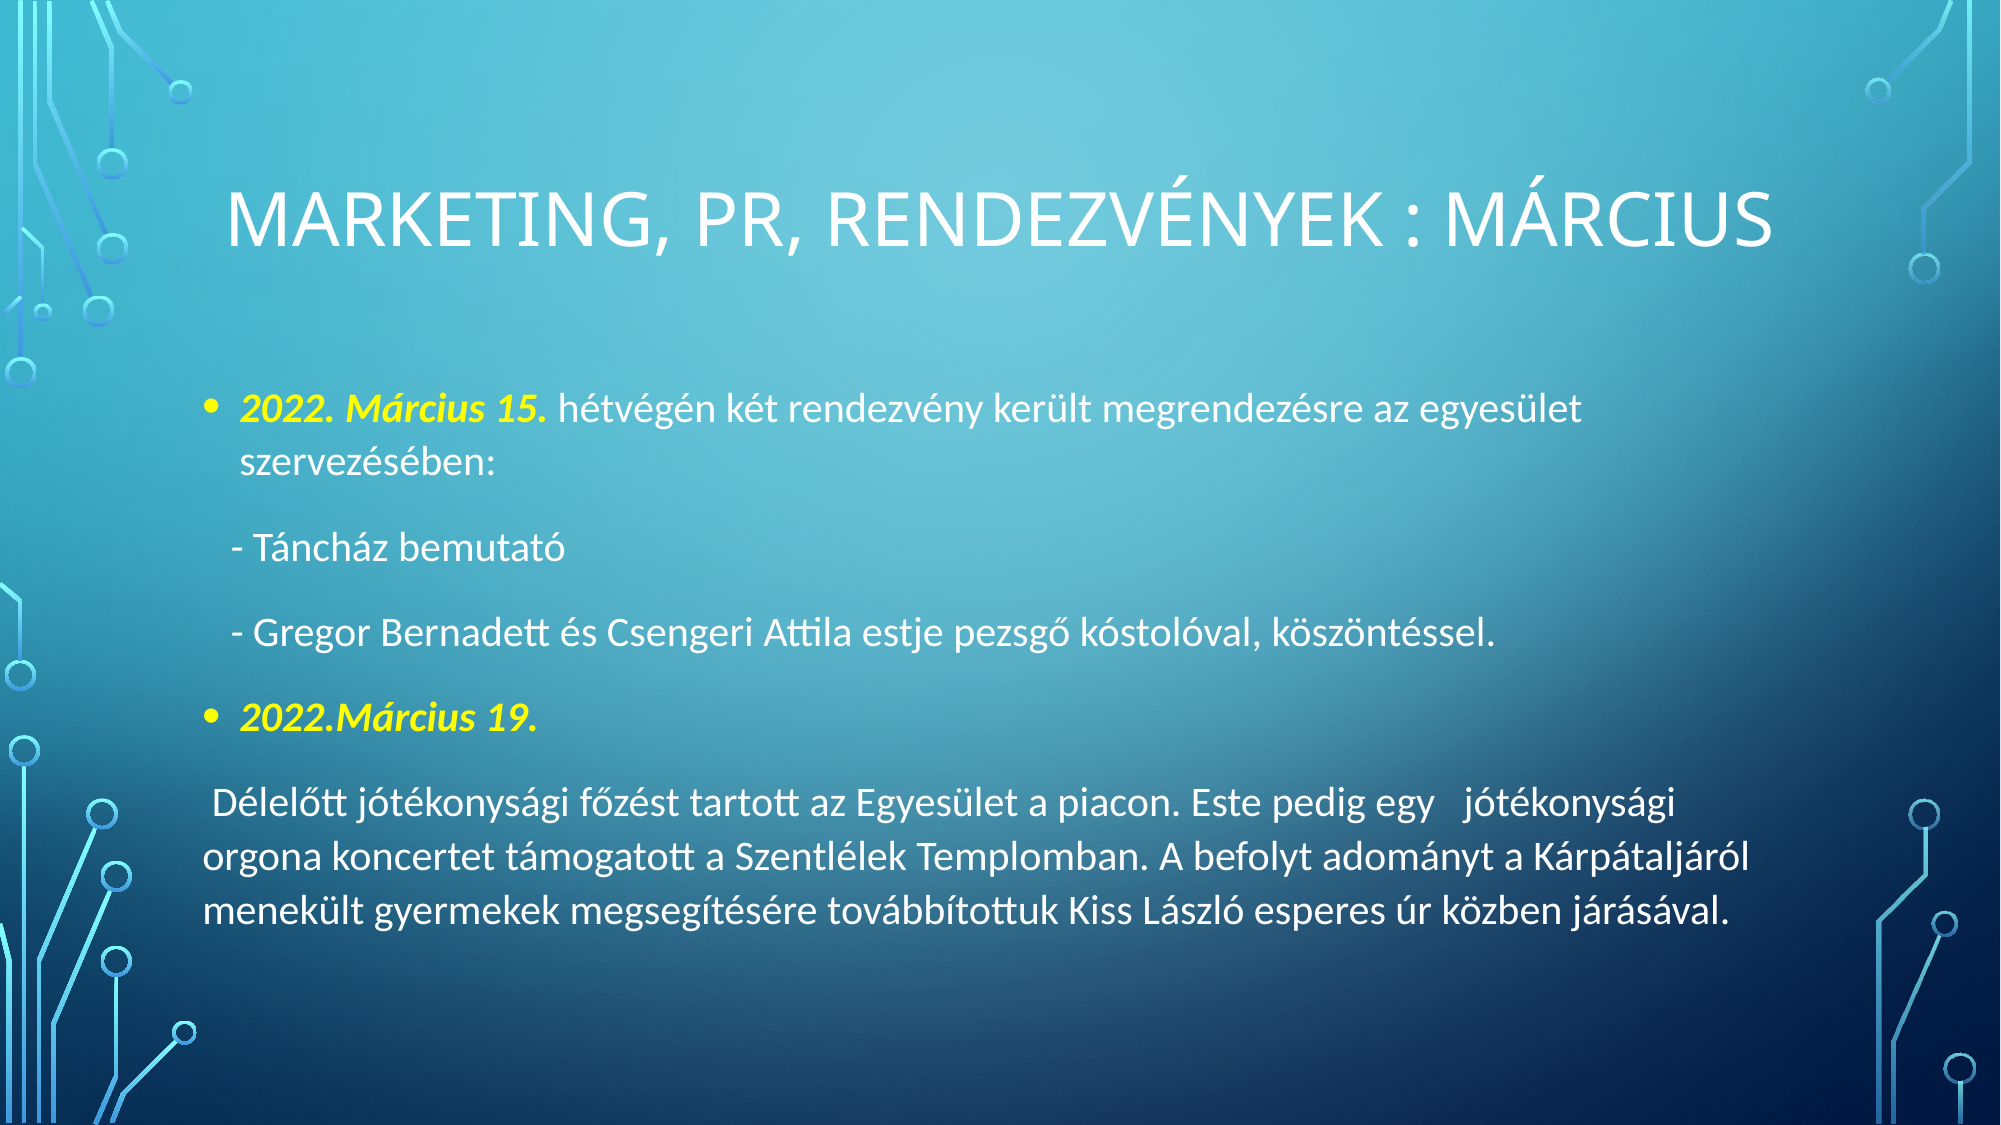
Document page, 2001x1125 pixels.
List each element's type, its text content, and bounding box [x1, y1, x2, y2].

title Marketing, PR, Rendezvények : Március [187, 101, 1813, 344]
list 2022. Március 15. hétvégén két rendezvény került megrendezésre az egyesület szervezésében: - Táncház bemutató - Gregor Bernadett és Csengeri Attila estje pezsgő kóstolóval, köszöntéssel. 2022.Március 19. Délelőtt jótékonysági főzést tartott az Egyesület a piacon. Este pedig egy jótékonysági orgona koncertet támogatott a Szentlélek Templomban. A befolyt adományt a Kárpátaljáról menekült gyermekek megsegítésére továbbítottuk Kiss László esperes úr közben járásával. [187, 369, 1813, 950]
